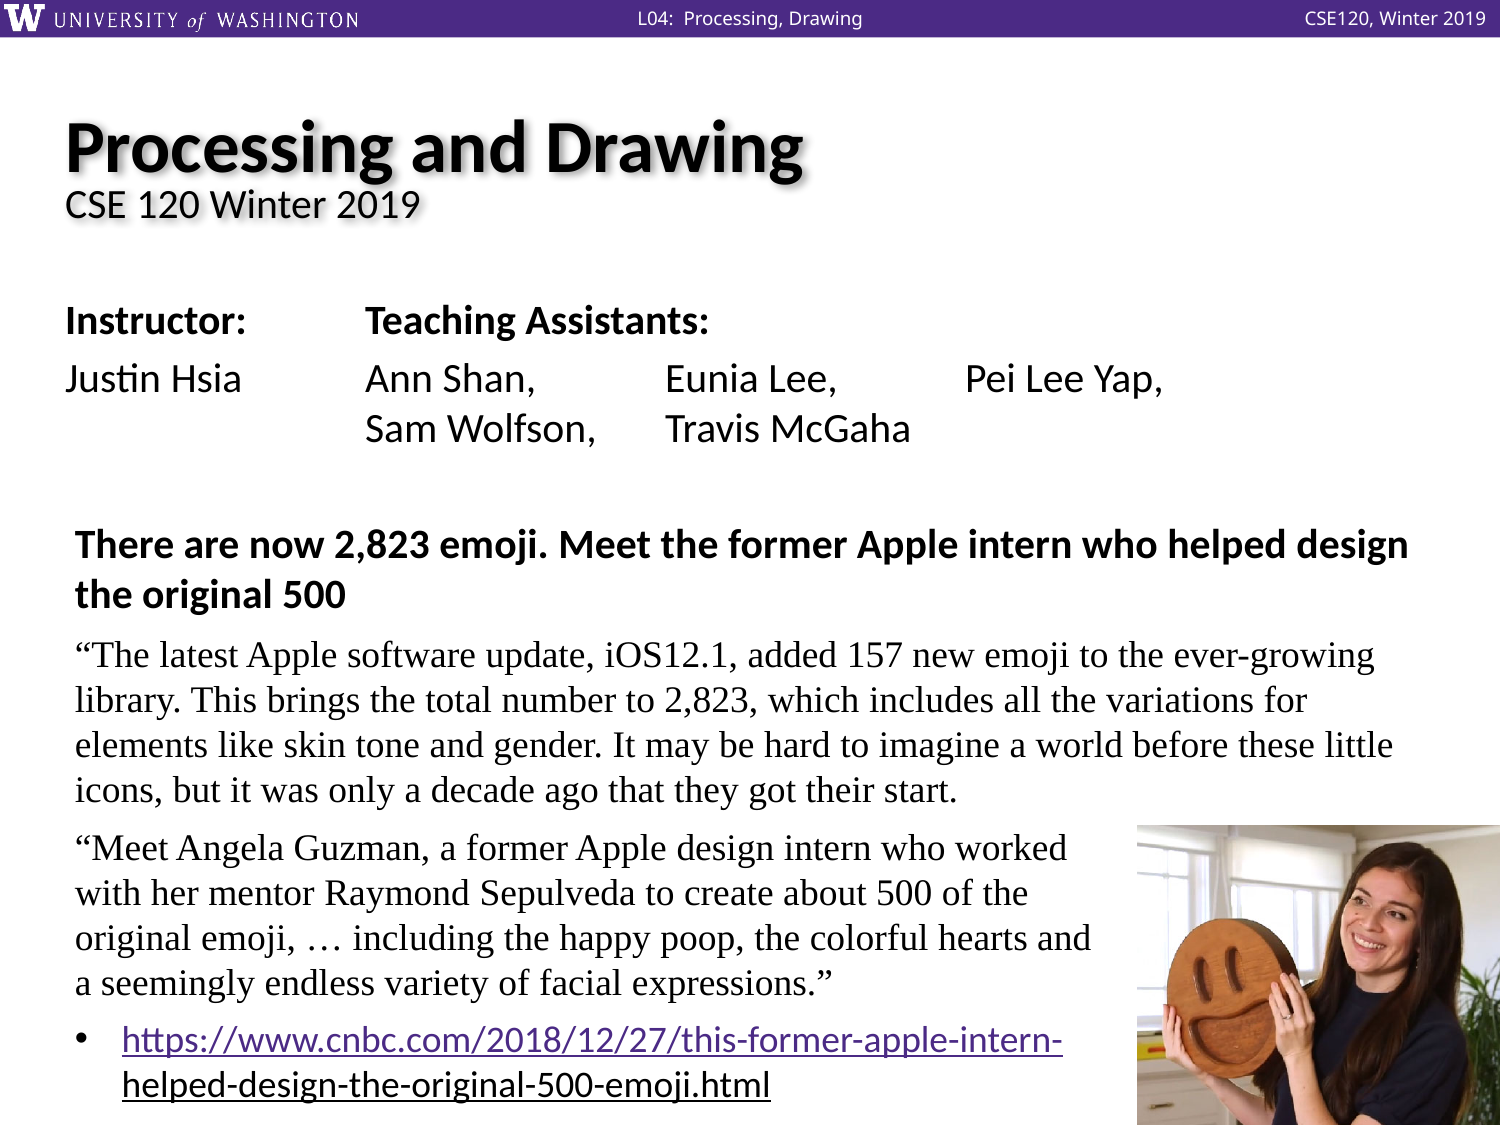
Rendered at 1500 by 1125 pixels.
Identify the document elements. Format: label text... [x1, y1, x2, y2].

title Processing and Drawing CSE 120 Winter 2019 [49, 49, 1326, 284]
subtitle Instructor: Teaching Assistants: Justin Hsia Ann Shan, Eunia Lee, Pei Lee Yap, Sam Wolfson, Travis McGaha [49, 284, 1423, 466]
picture [1137, 825, 1500, 1125]
text_box There are now 2,823 emoji. Meet the former Apple intern who helped design the original 500 “The latest Apple software update, iOS12.1, added 157 new emoji to the ever-growing library. This brings the total number to 2,823, which includes all the variations for elements like skin tone and gender. It may be hard to imagine a world before these little icons, but it was only a decade ago that they got their start. “Meet Angela Guzman, a former Apple design intern who worked with her mentor Raymond Sepulveda to create about 500 of the original emoji, … including the happy poop, the colorful hearts and a seemingly endless variety of facial expressions.” https://www.cnbc.com/2018/12/27/this-former-apple-intern- helped-design-the-original-500-emoji.html [59, 509, 1440, 1113]
picture [4, 4, 358, 32]
